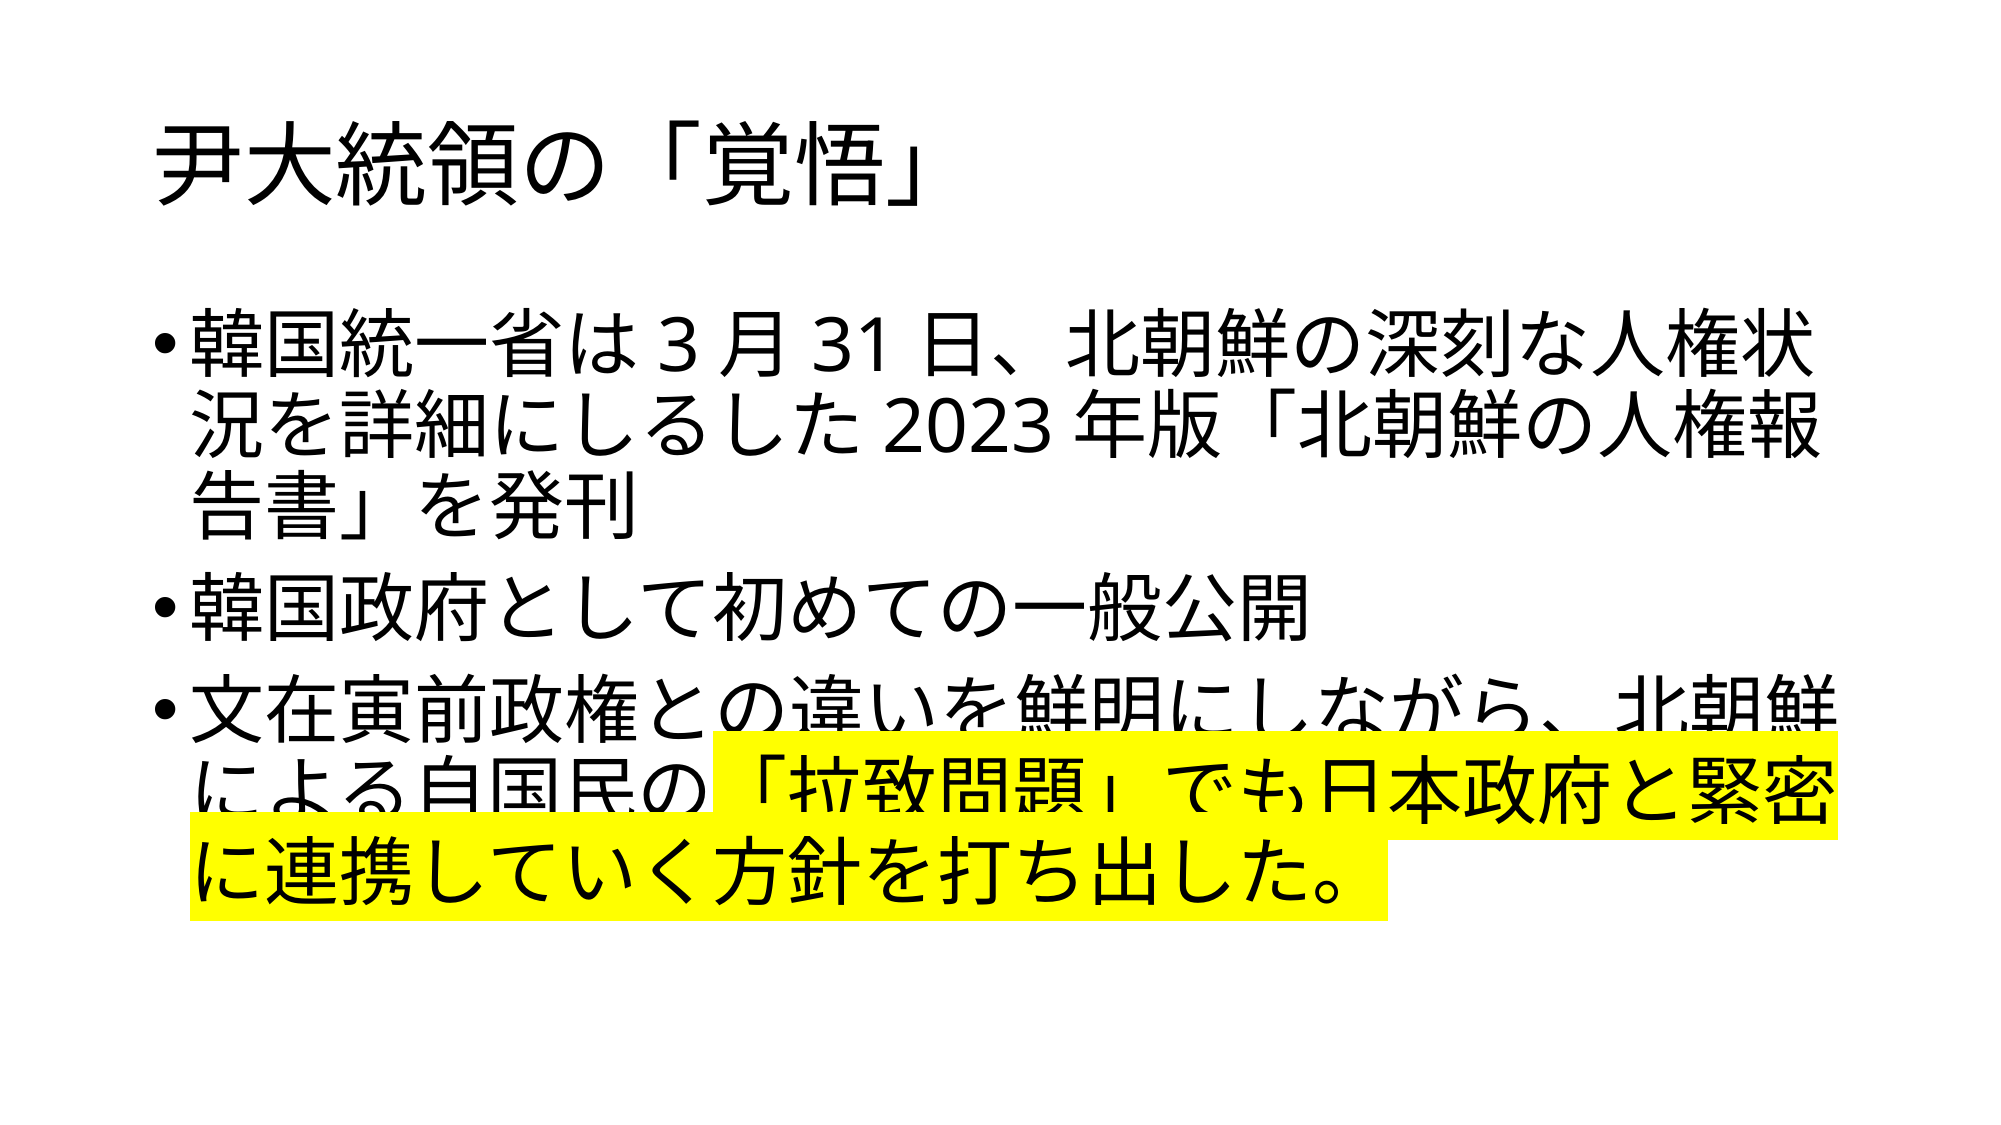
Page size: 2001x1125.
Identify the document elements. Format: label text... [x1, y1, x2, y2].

title 尹大統領の「覚悟」 [137, 59, 1863, 278]
list 韓国統一省は3月31日、北朝鮮の深刻な人権状況を詳細にしるした2023年版「北朝鮮の人権報告書」を発刊 韓国政府として初めての一般公開 文在寅前政権との違いを鮮明にしながら、北朝鮮による自国民の「拉致問題」でも日本政府と緊密に連携していく方針を打ち出した。 [137, 299, 1863, 1014]
